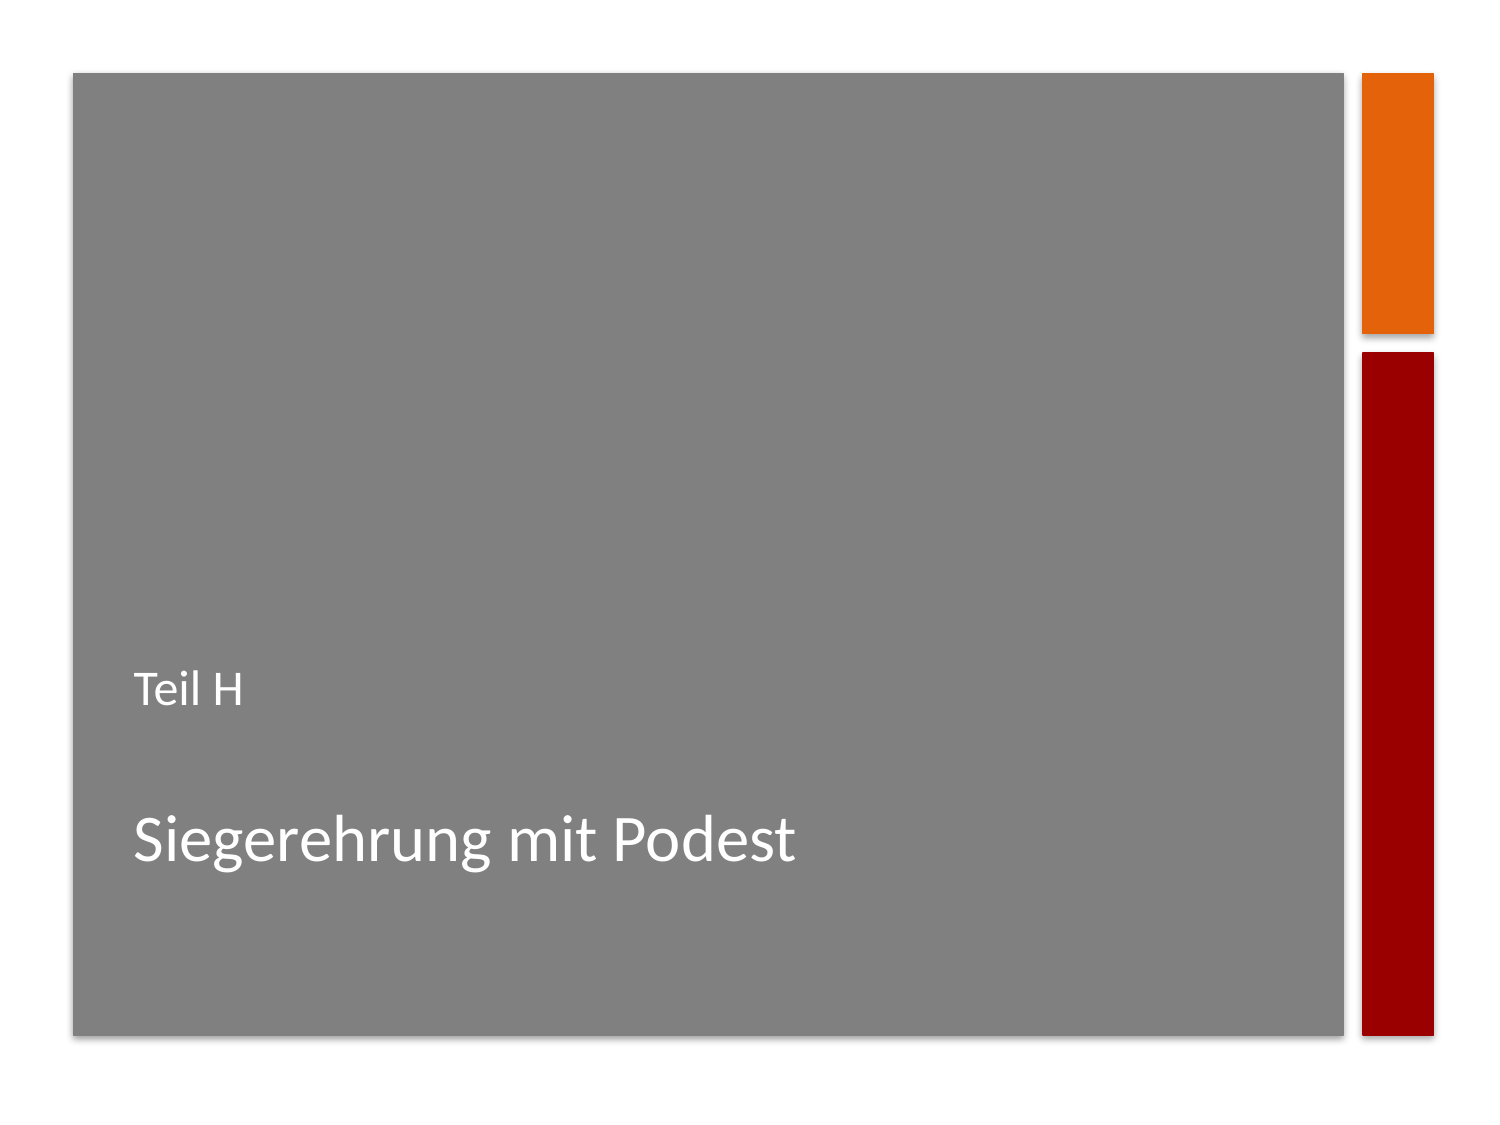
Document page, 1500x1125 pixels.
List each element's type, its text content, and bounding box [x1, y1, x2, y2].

title Siegerehrung mit Podest [118, 723, 1306, 947]
list Teil H [118, 476, 1306, 723]
